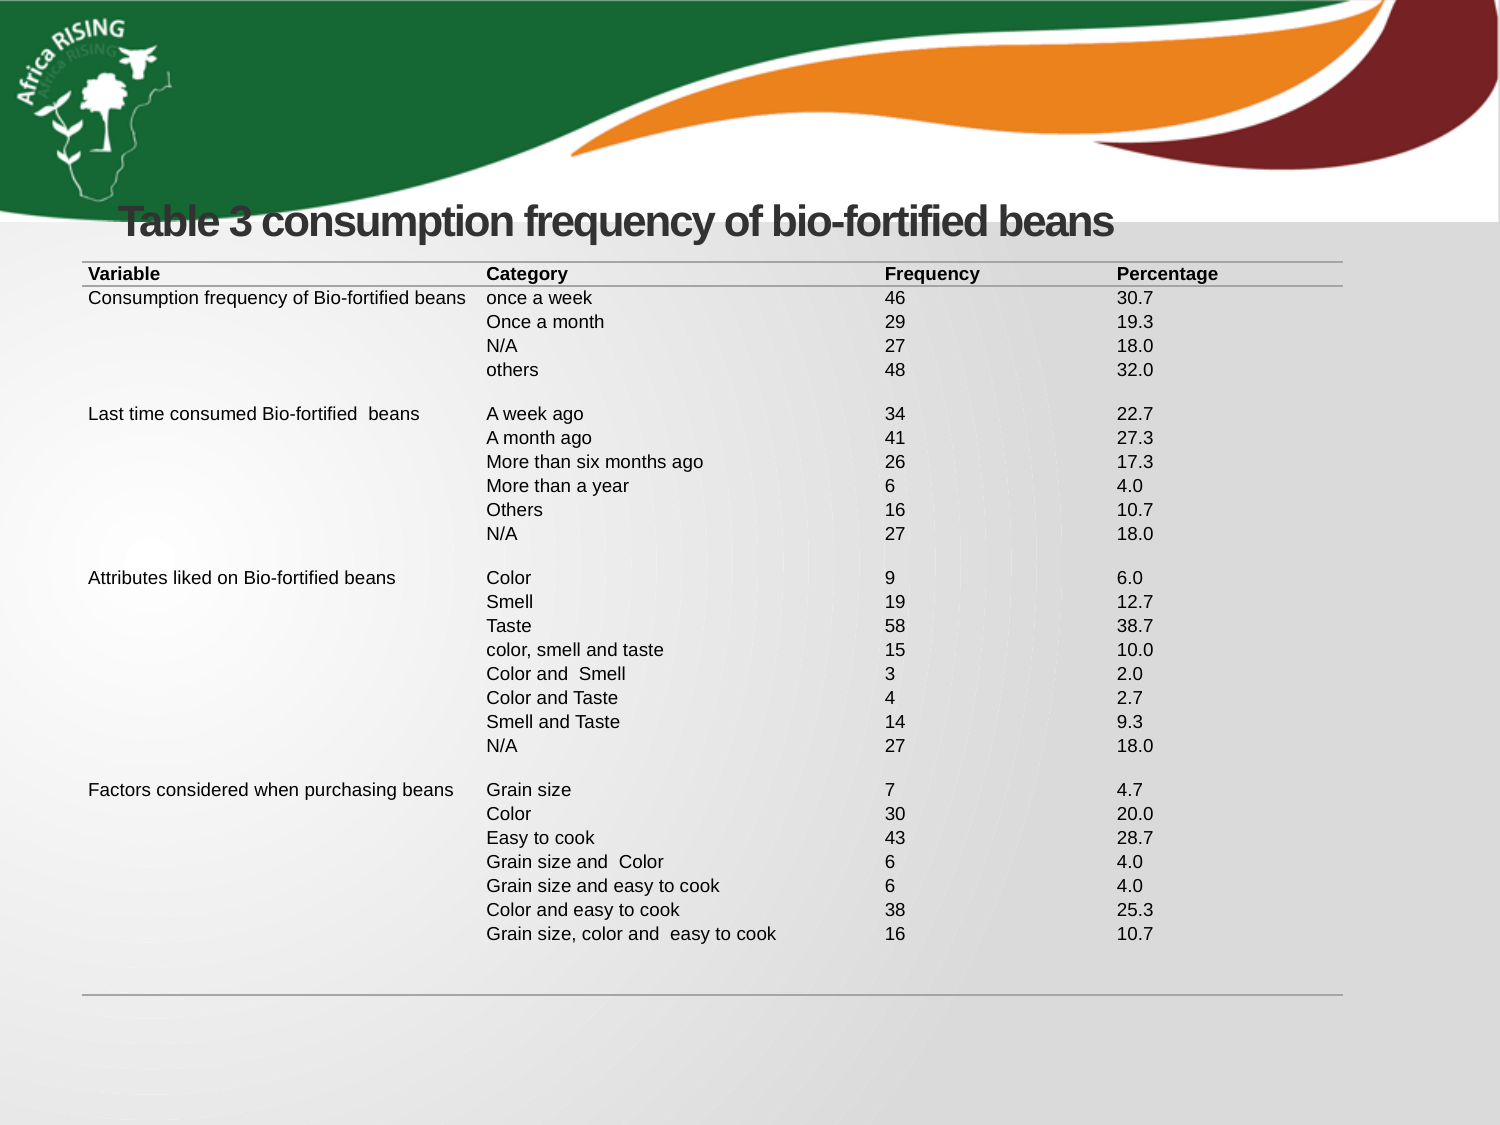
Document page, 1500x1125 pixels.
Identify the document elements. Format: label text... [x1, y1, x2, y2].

table_cell 2.7 [1111, 686, 1343, 710]
table_cell Smell [480, 590, 879, 614]
title Table 3 consumption frequency of bio-fortified beans [103, 185, 1397, 225]
table_cell 6 [879, 474, 1111, 498]
table_cell More than six months ago [480, 450, 879, 474]
table_cell 3 [879, 662, 1111, 686]
table_cell More than a year [480, 474, 879, 498]
table_cell 27 [879, 522, 1111, 566]
table_cell Grain size and Color [480, 850, 879, 874]
table_cell 38 [879, 898, 1111, 922]
table_cell 30.7 [1111, 287, 1343, 310]
table_cell 10.7 [1111, 498, 1343, 522]
table_cell Factors considered when purchasing beans [82, 778, 480, 994]
table_cell once a week [480, 287, 879, 310]
table_cell 34 [879, 402, 1111, 426]
table_cell Attributes liked on Bio-fortified beans [82, 566, 480, 778]
table_cell 2.0 [1111, 662, 1343, 686]
table_cell A week ago [480, 402, 879, 426]
table_cell Color [480, 566, 879, 590]
table_cell others [480, 358, 879, 402]
table_cell 4.0 [1111, 474, 1343, 498]
picture [0, 0, 1499, 222]
table_cell 26 [879, 450, 1111, 474]
table_cell 41 [879, 426, 1111, 450]
table_cell A month ago [480, 426, 879, 450]
table_cell 12.7 [1111, 590, 1343, 614]
table_cell color, smell and taste [480, 638, 879, 662]
table_cell 4 [879, 686, 1111, 710]
table_cell 25.3 [1111, 898, 1343, 922]
table_cell Color and Smell [480, 662, 879, 686]
table_cell 27 [879, 334, 1111, 358]
table_cell 10.7 [1111, 922, 1343, 994]
table_cell Others [480, 498, 879, 522]
table_cell Consumption frequency of Bio-fortified beans [82, 287, 480, 402]
table_cell 4.0 [1111, 850, 1343, 874]
table_cell 27.3 [1111, 426, 1343, 450]
table_cell Grain size and easy to cook [480, 874, 879, 898]
table_cell 30 [879, 802, 1111, 826]
table_cell 16 [879, 498, 1111, 522]
table_cell 27 [879, 734, 1111, 778]
table_cell 58 [879, 614, 1111, 638]
table_cell 18.0 [1111, 522, 1343, 566]
table_cell N/A [480, 522, 879, 566]
table_header Category [480, 263, 879, 285]
table_cell 20.0 [1111, 802, 1343, 826]
table_cell Color and easy to cook [480, 898, 879, 922]
table_cell 4.0 [1111, 874, 1343, 898]
table_cell Easy to cook [480, 826, 879, 850]
table_cell Grain size [480, 778, 879, 802]
table_cell 6.0 [1111, 566, 1343, 590]
table_cell 16 [879, 922, 1111, 994]
table_cell 4.7 [1111, 778, 1343, 802]
table_cell 6 [879, 850, 1111, 874]
table_cell Smell and Taste [480, 710, 879, 734]
table_cell 15 [879, 638, 1111, 662]
table_cell N/A [480, 334, 879, 358]
table_header Frequency [879, 263, 1111, 285]
table_cell 7 [879, 778, 1111, 802]
table_cell 9 [879, 566, 1111, 590]
table_cell Color [480, 802, 879, 826]
table_cell 19.3 [1111, 310, 1343, 334]
table_header Percentage [1111, 263, 1343, 285]
table_cell 32.0 [1111, 358, 1343, 402]
table_cell Once a month [480, 310, 879, 334]
table_cell 19 [879, 590, 1111, 614]
table_cell 14 [879, 710, 1111, 734]
table_cell Color and Taste [480, 686, 879, 710]
table_cell 29 [879, 310, 1111, 334]
table_cell 43 [879, 826, 1111, 850]
table_cell 18.0 [1111, 734, 1343, 778]
table_cell Taste [480, 614, 879, 638]
table_cell Last time consumed Bio-fortified beans [82, 402, 480, 566]
table_cell 48 [879, 358, 1111, 402]
table_cell 38.7 [1111, 614, 1343, 638]
table_cell 28.7 [1111, 826, 1343, 850]
table_cell 9.3 [1111, 710, 1343, 734]
table_cell Grain size, color and easy to cook [480, 922, 879, 994]
table_cell N/A [480, 734, 879, 778]
table_cell 17.3 [1111, 450, 1343, 474]
table_header Variable [82, 263, 480, 285]
table_cell 46 [879, 287, 1111, 310]
table_cell 10.0 [1111, 638, 1343, 662]
table_cell 22.7 [1111, 402, 1343, 426]
table_cell 18.0 [1111, 334, 1343, 358]
table_cell 6 [879, 874, 1111, 898]
